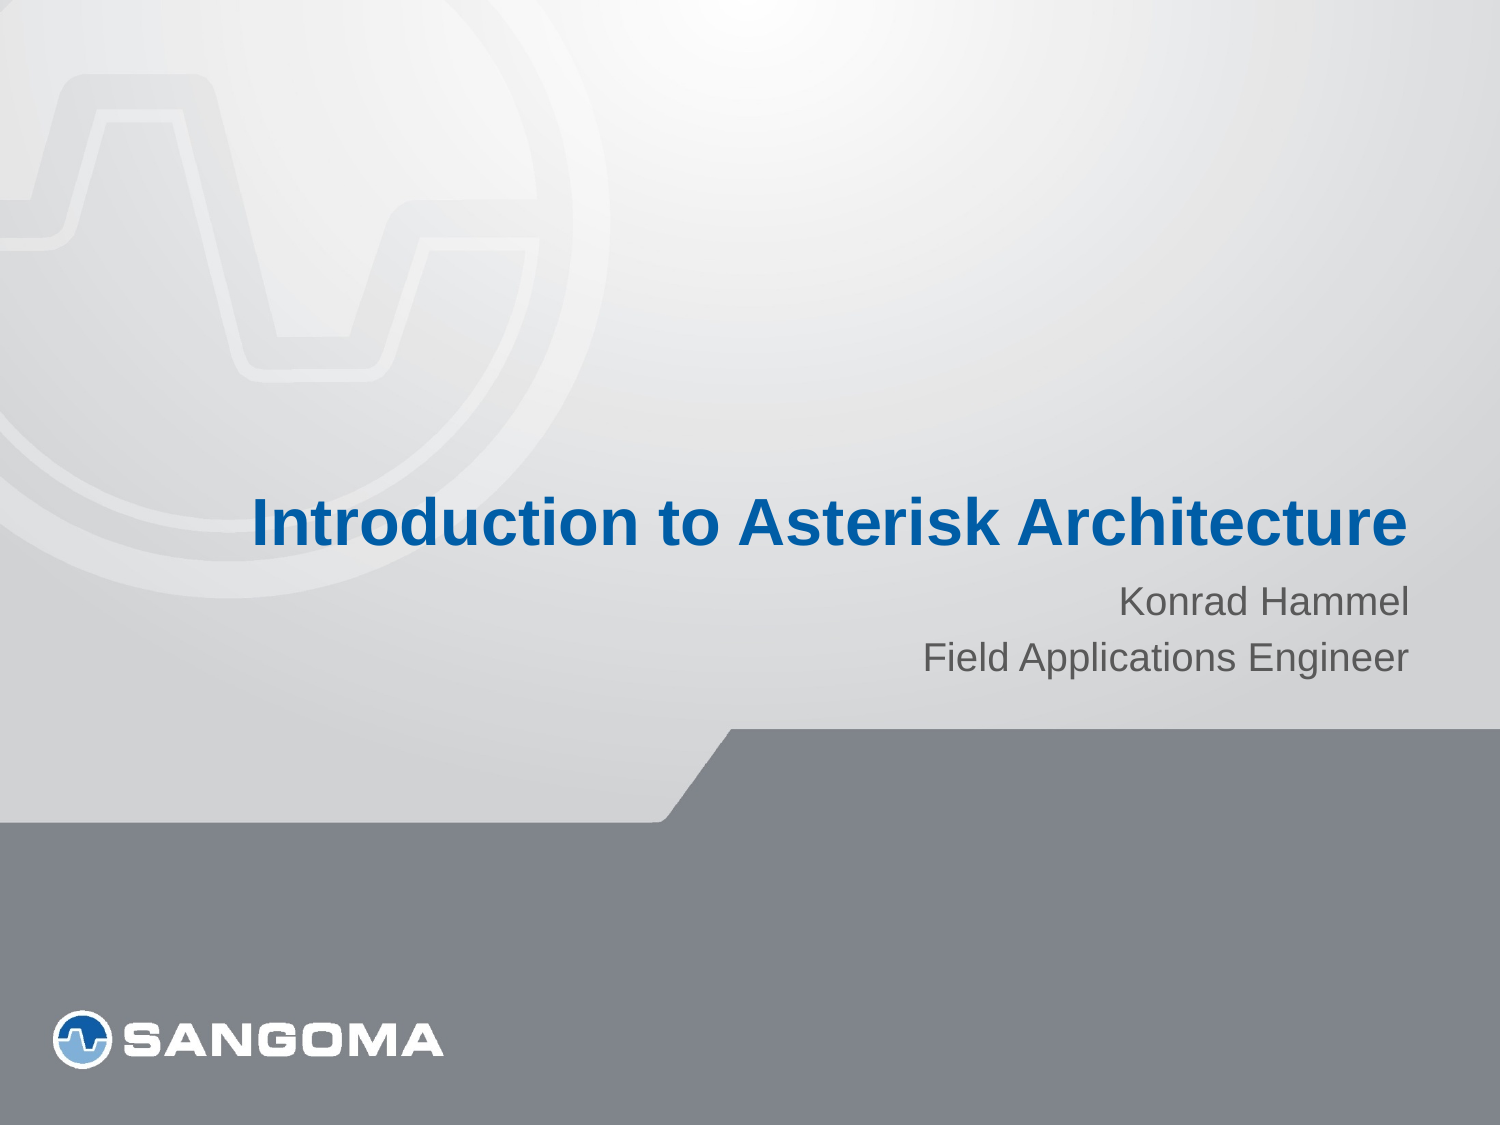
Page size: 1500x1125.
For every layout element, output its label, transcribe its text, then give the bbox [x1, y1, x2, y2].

title Introduction to Asterisk Architecture [150, 324, 1425, 567]
picture [0, 0, 1500, 1125]
subtitle Konrad Hammel Field Applications Engineer [375, 567, 1425, 688]
